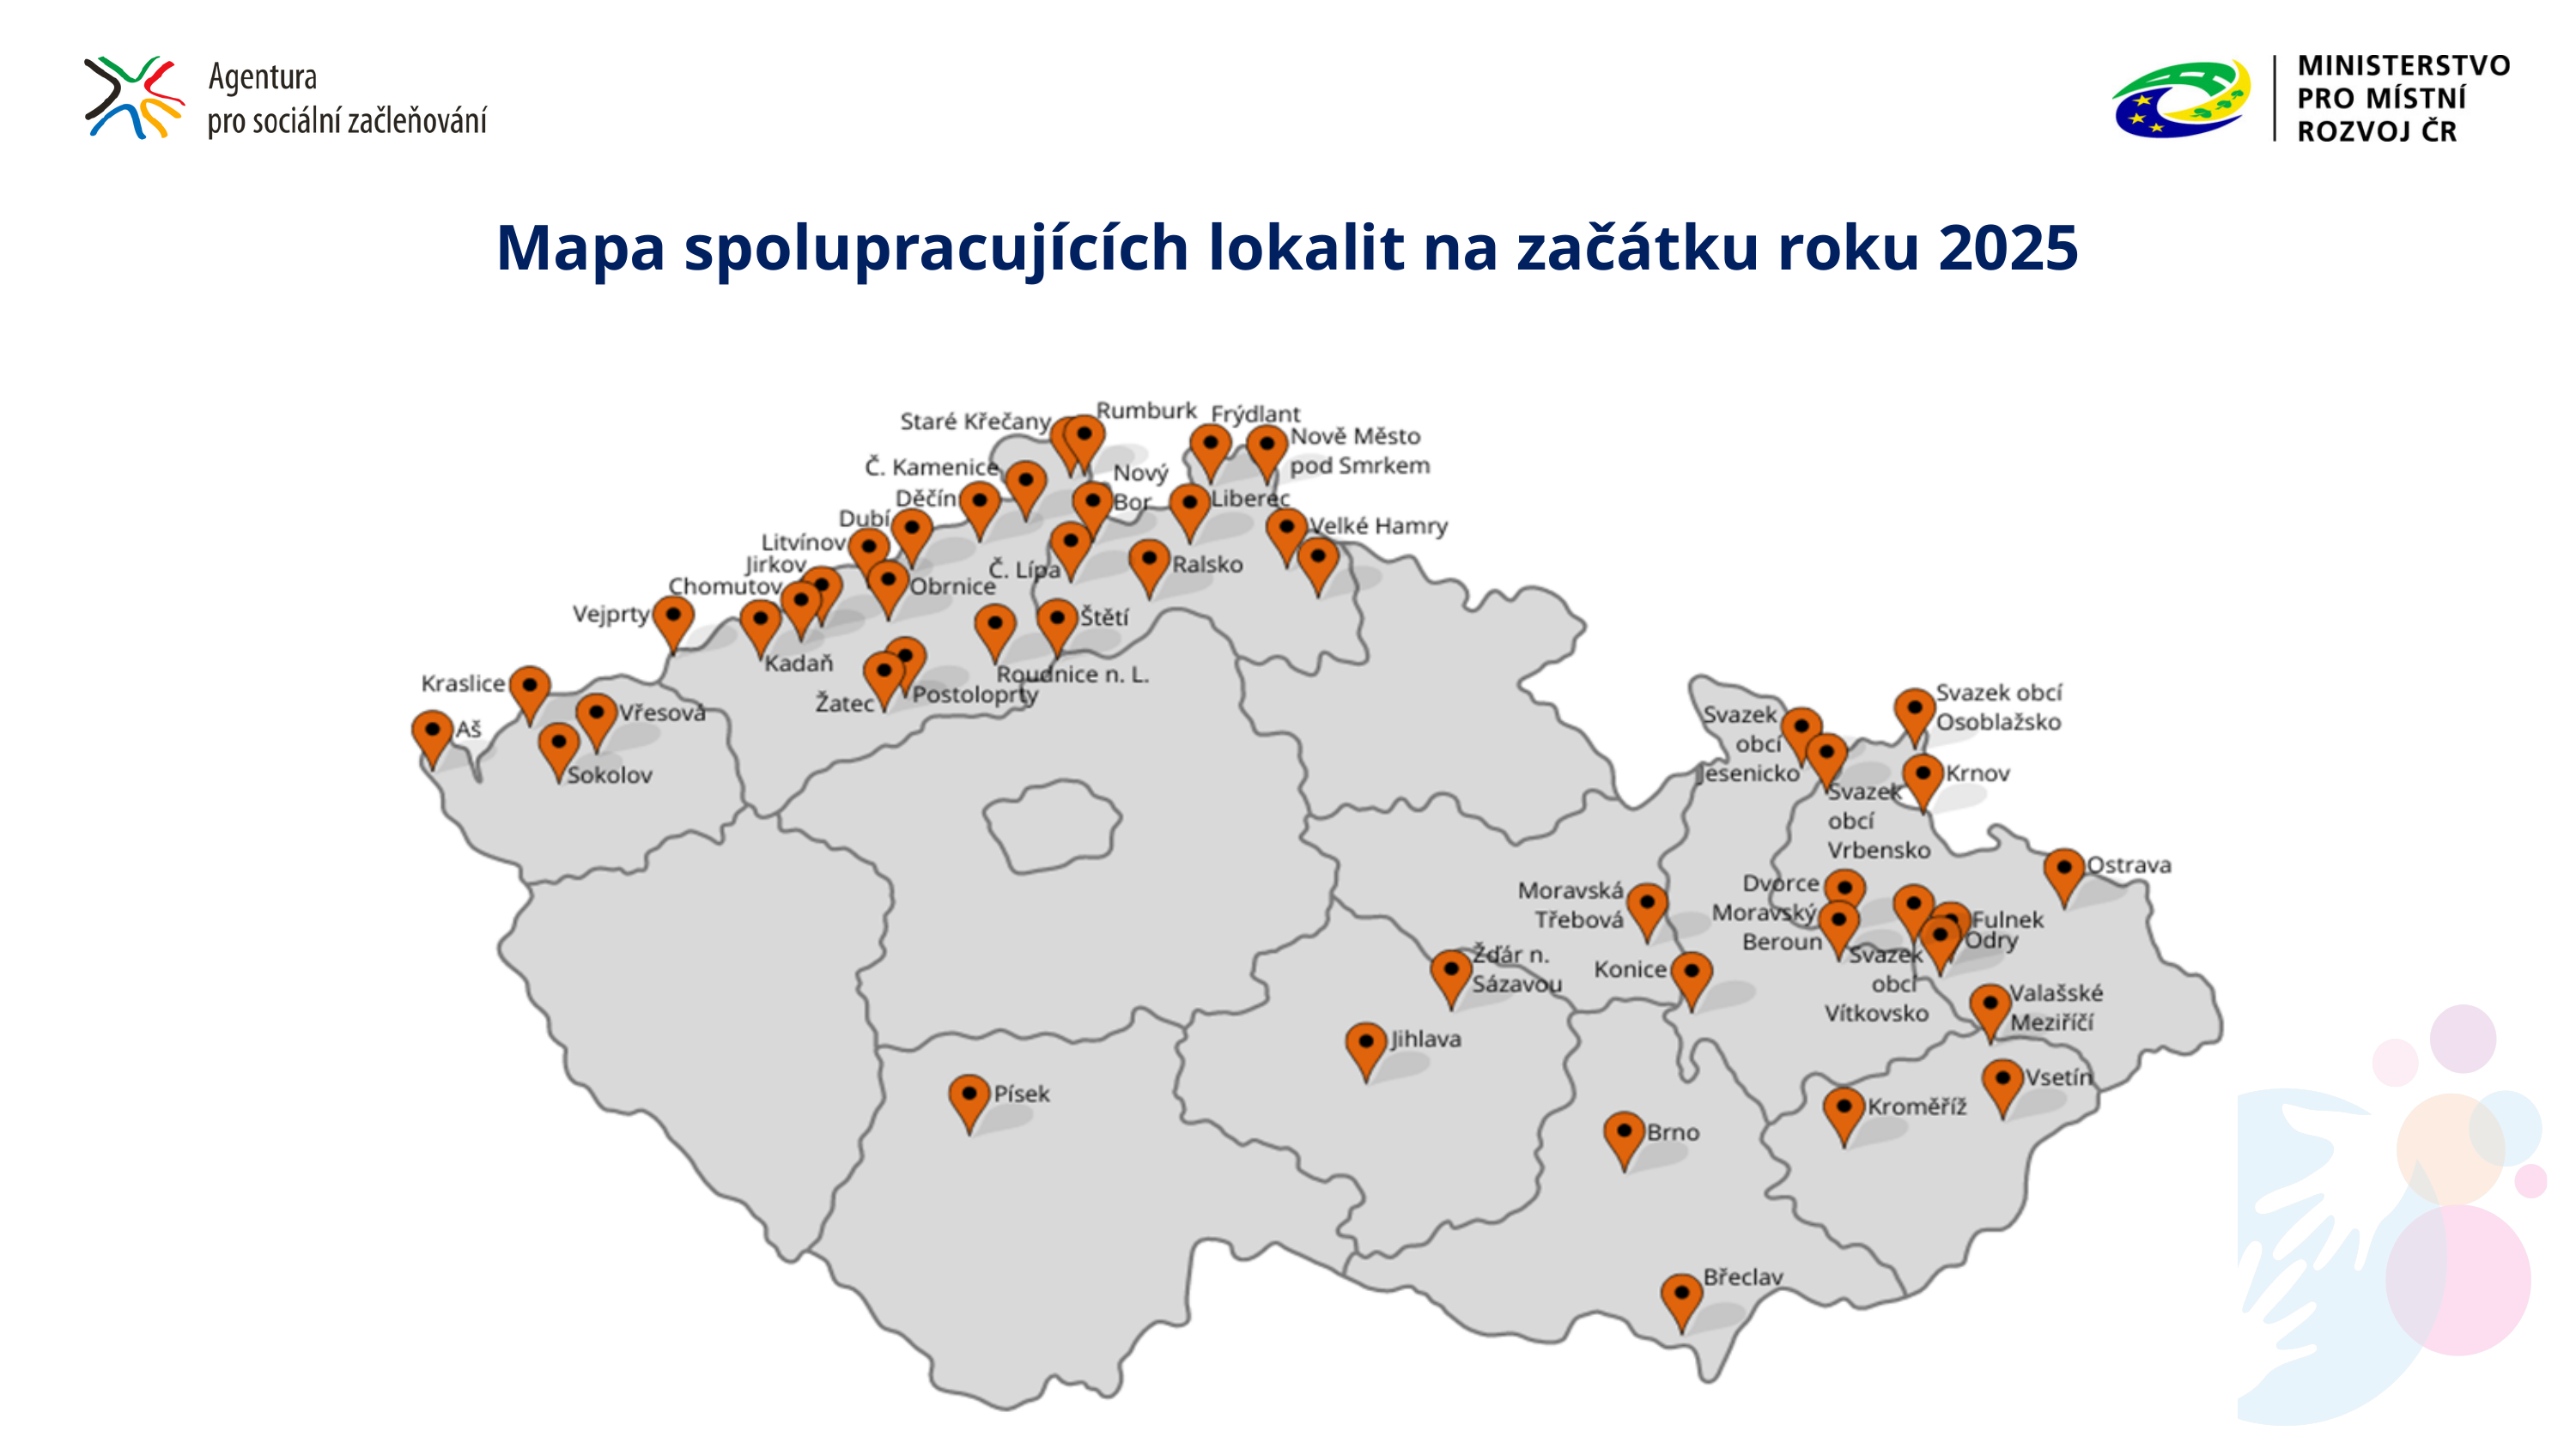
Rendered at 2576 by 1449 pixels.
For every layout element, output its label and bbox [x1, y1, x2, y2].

list [399, 163, 2239, 1449]
picture [2111, 55, 2510, 142]
picture [66, 38, 505, 159]
